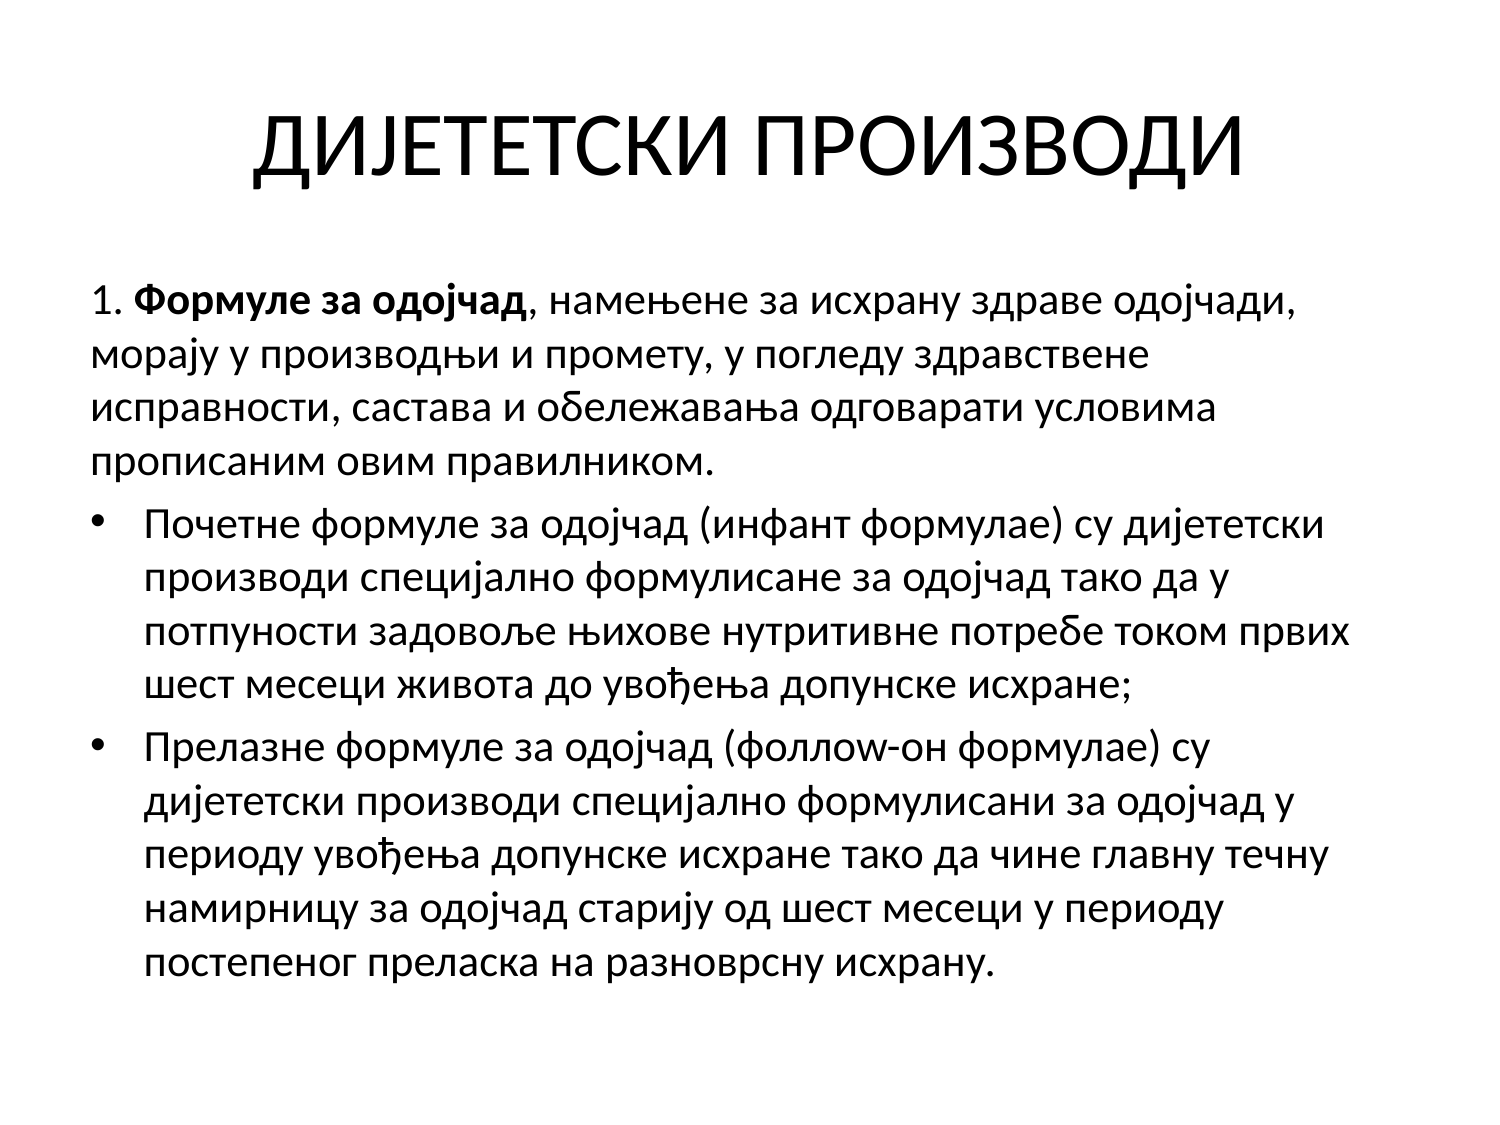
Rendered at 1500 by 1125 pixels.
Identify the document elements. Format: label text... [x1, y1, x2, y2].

list 1. Формуле за одојчад, намењене за исхрану здраве одојчади, морају у производњи и промету, у погледу здравствене исправности, састава и обележавања одговарати условима прописаним овим правилником. Почетне формуле за одојчад (инфант формулае) су дијететски производи специјално формулисане за одојчад тако да у потпуности задовоље њихове нутритивне потребе током првих шест месеци живота до увођења допунске исхране; Прелазне формуле за одојчад (фоллоw-он формулае) су дијететски производи специјално формулисани за одојчад у периоду увођења допунске исхране тако да чине главну течну намирницу за одојчад старију од шест месеци у периоду постепеног преласка на разноврсну исхрану. [75, 262, 1425, 1005]
title ДИЈЕТЕТСКИ ПРОИЗВОДИ [75, 45, 1425, 233]
